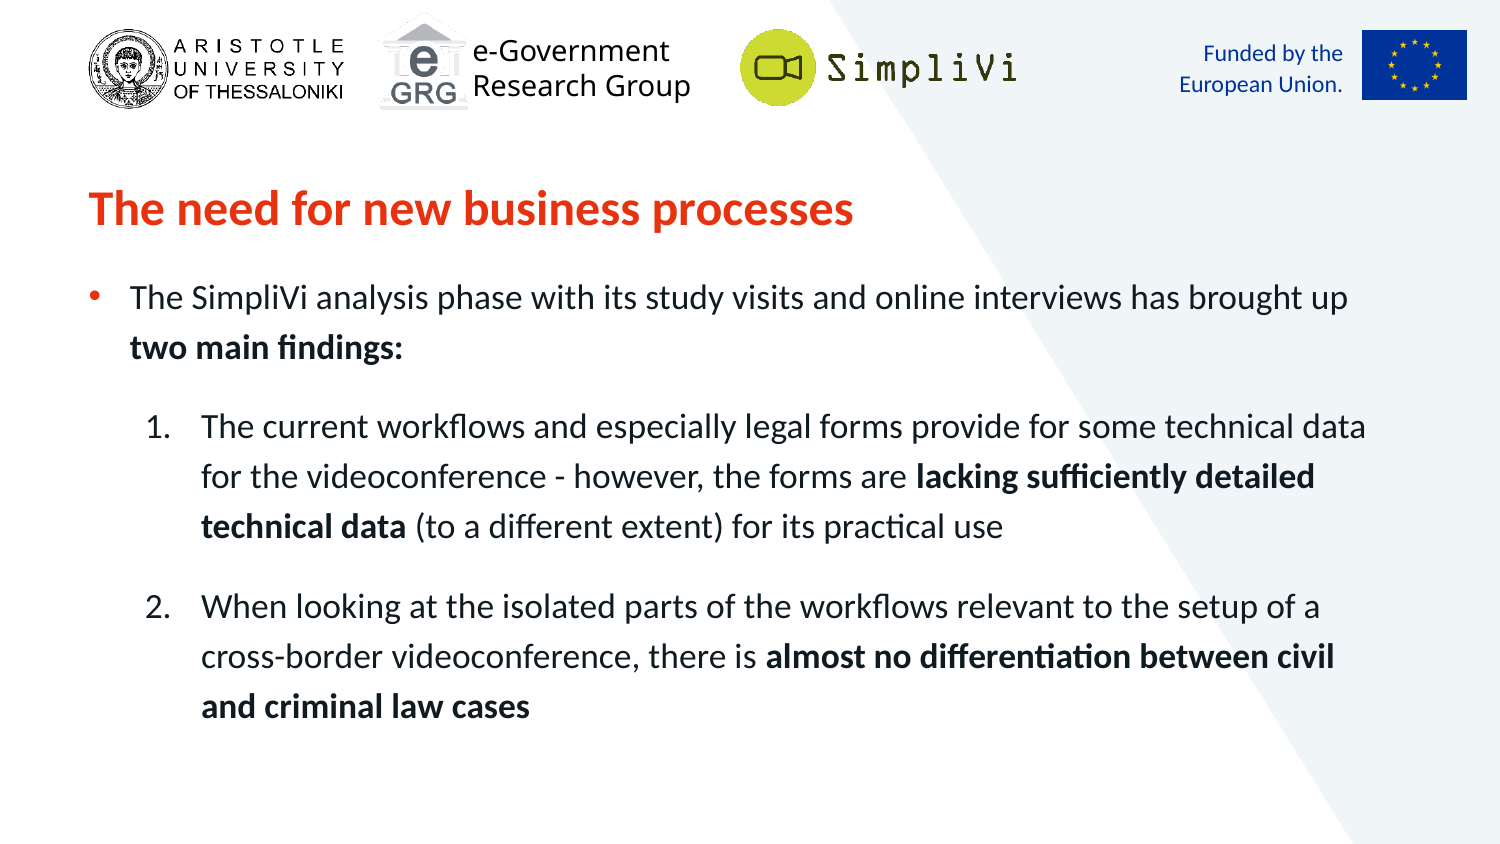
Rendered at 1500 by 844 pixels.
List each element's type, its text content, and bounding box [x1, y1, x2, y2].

picture [0, 0, 1500, 844]
list The SimpliVi analysis phase with its study visits and online interviews has brought up two main findings: The current workflows and especially legal forms provide for some technical data for the videoconference - however, the forms are lacking sufficiently detailed technical data (to a different extent) for its practical use When looking at the isolated parts of the workflows relevant to the setup of a cross-border videoconference, there is almost no differentiation between civil and criminal law cases [88, 266, 1398, 756]
title The need for new business processes [88, 173, 1398, 266]
